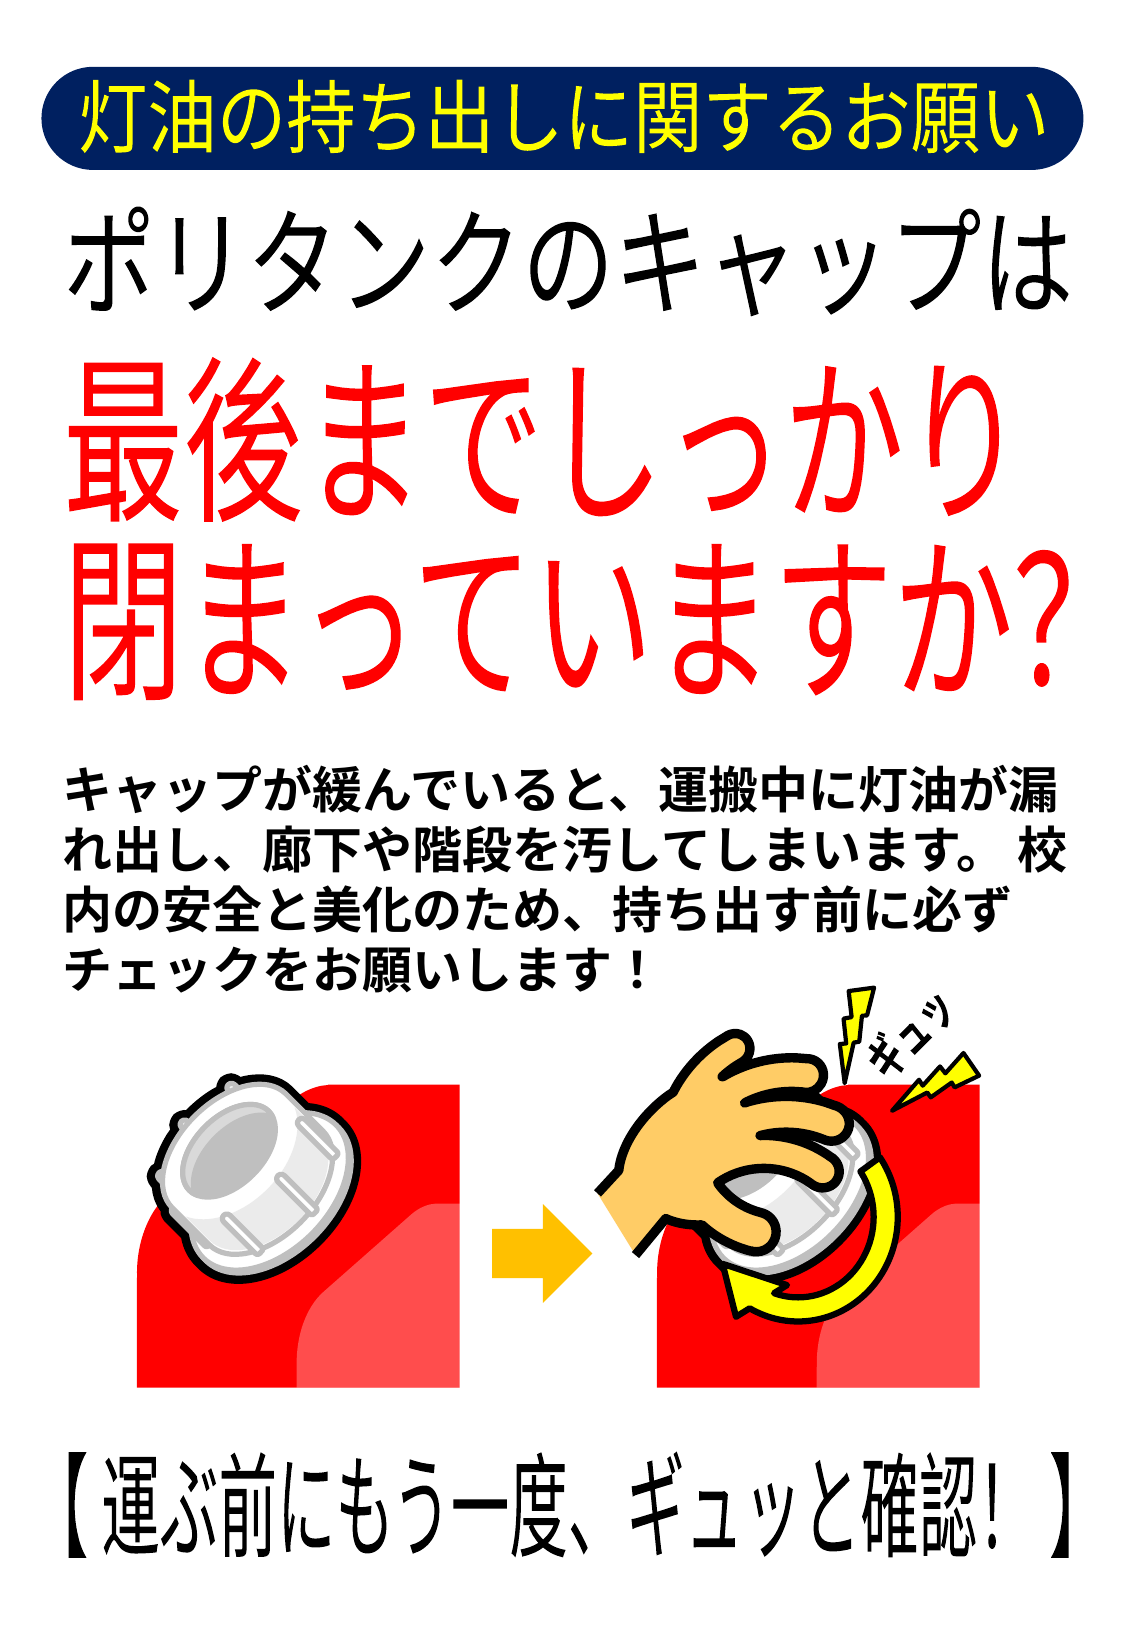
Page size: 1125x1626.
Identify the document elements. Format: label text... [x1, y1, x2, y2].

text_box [136, 982, 989, 1388]
text_box キャップが緩んでいると、運搬中に灯油が漏れ出し、廊下や階段を汚してしまいます。 校内の安全と美化のため、持ち出す前に必ずチェックをお願いします！ [47, 750, 1090, 1006]
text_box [41, 66, 1084, 171]
